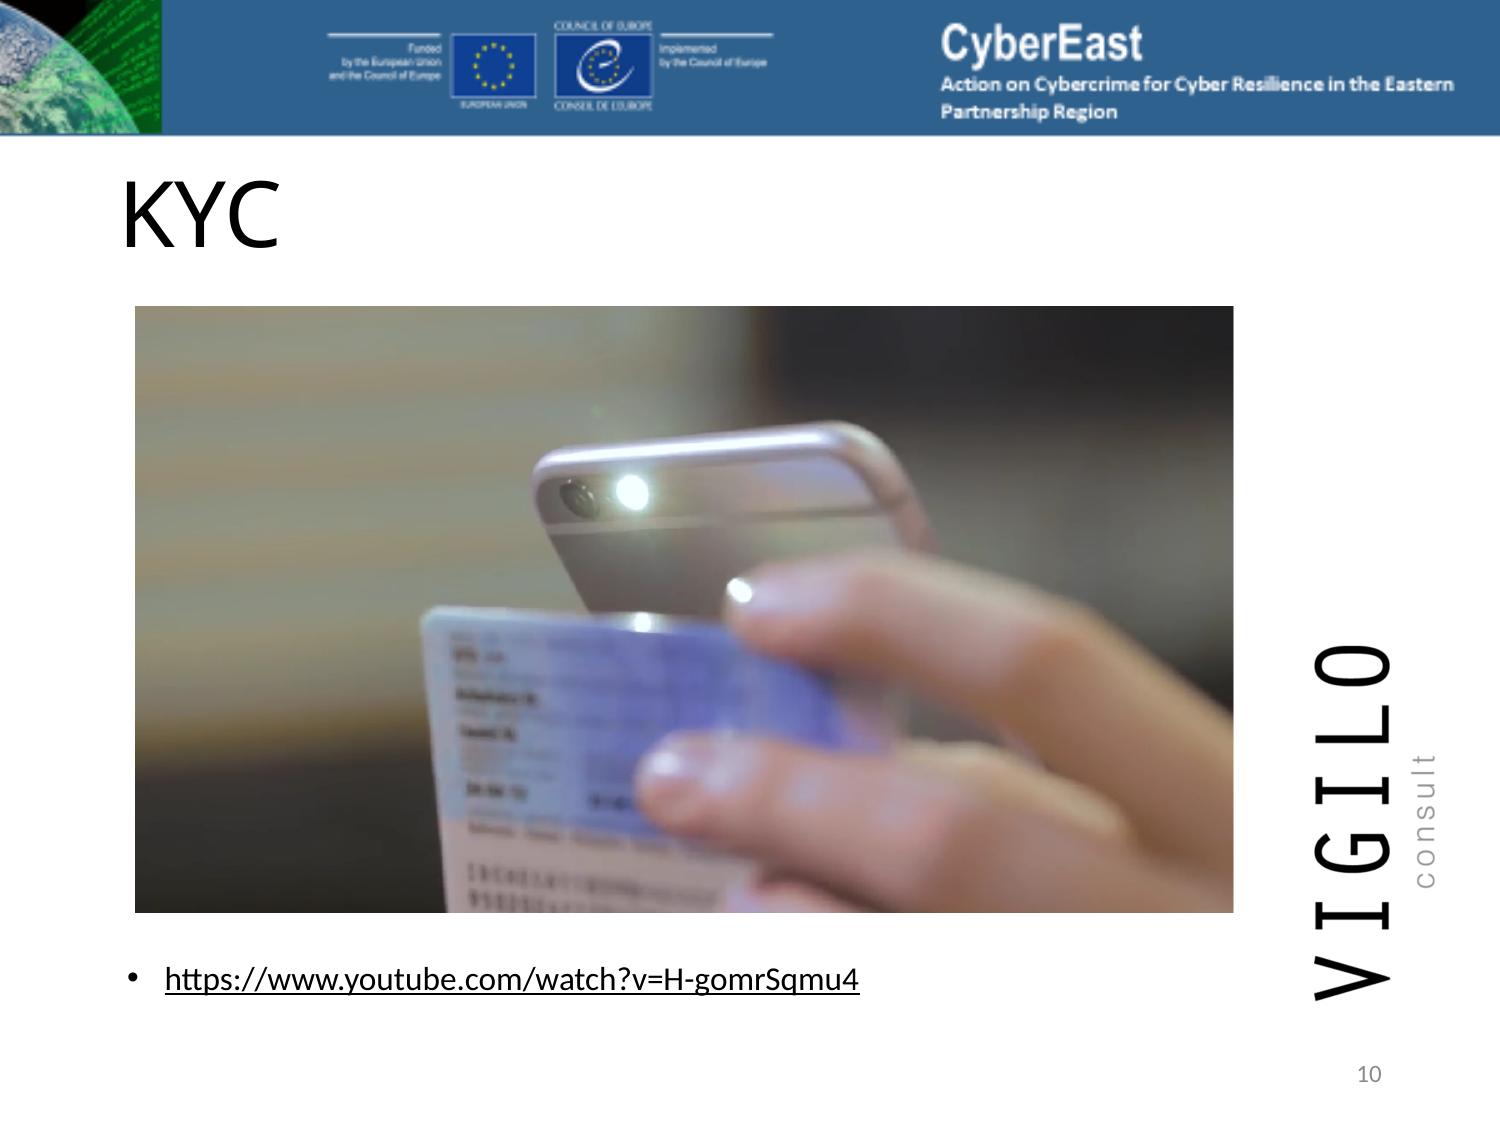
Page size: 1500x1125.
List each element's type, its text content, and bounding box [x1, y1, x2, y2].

list https://www.youtube.com/watch?v=H-gomrSqmu4 [112, 893, 1463, 1125]
title KYC [103, 59, 1397, 278]
picture [0, 0, 1500, 1125]
